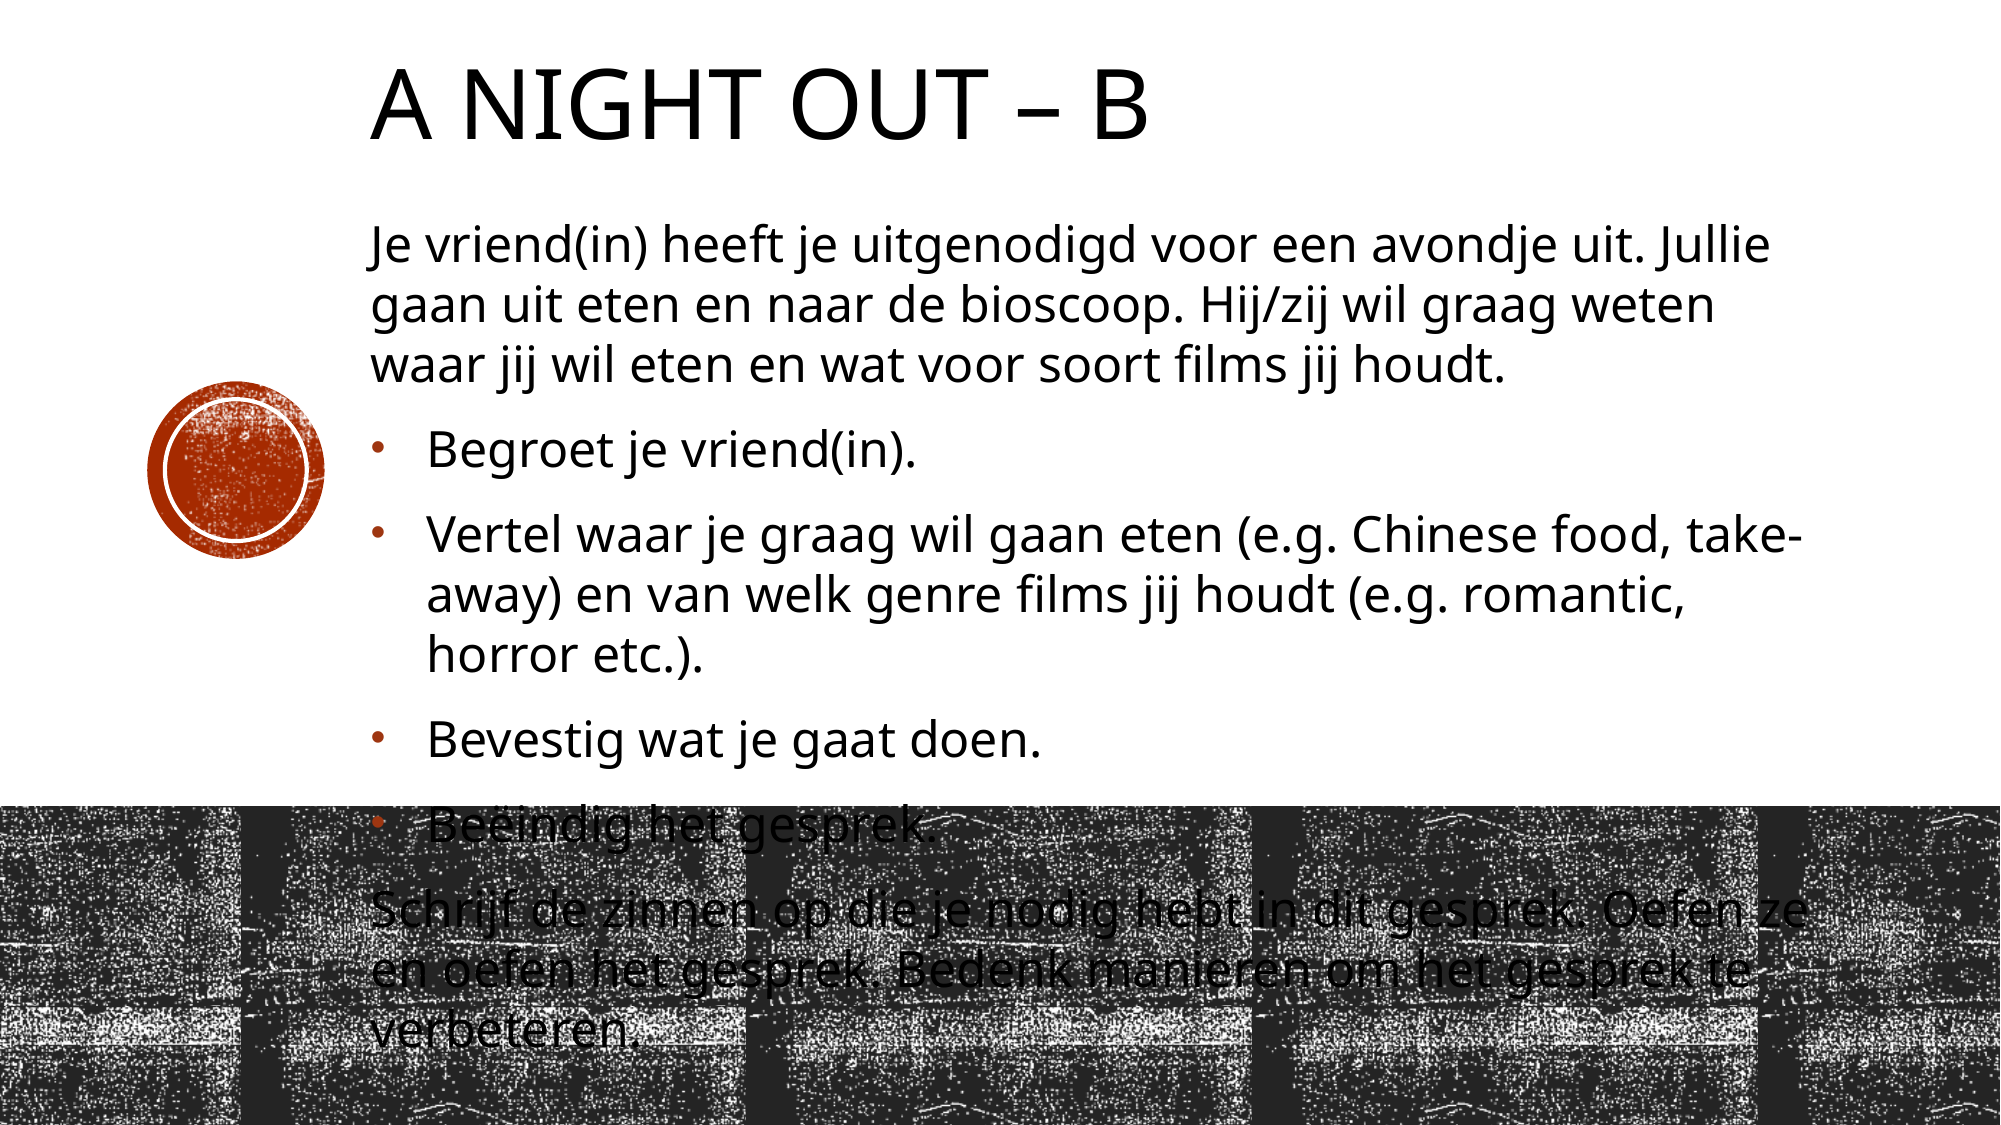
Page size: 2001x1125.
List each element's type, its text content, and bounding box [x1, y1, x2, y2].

title A night out – b [355, 56, 1927, 166]
list Je vriend(in) heeft je uitgenodigd voor een avondje uit. Jullie gaan uit eten en naar de bioscoop. Hij/zij wil graag weten waar jij wil eten en wat voor soort films jij houdt. Begroet je vriend(in). Vertel waar je graag wil gaan eten (e.g. Chinese food, take-away) en van welk genre films jij houdt (e.g. romantic, horror etc.). Bevestig wat je gaat doen. Beëindig het gesprek. Schrijf de zinnen op die je nodig hebt in dit gesprek. Oefen ze en oefen het gesprek. Bedenk manieren om het gesprek te verbeteren. [355, 204, 1841, 733]
